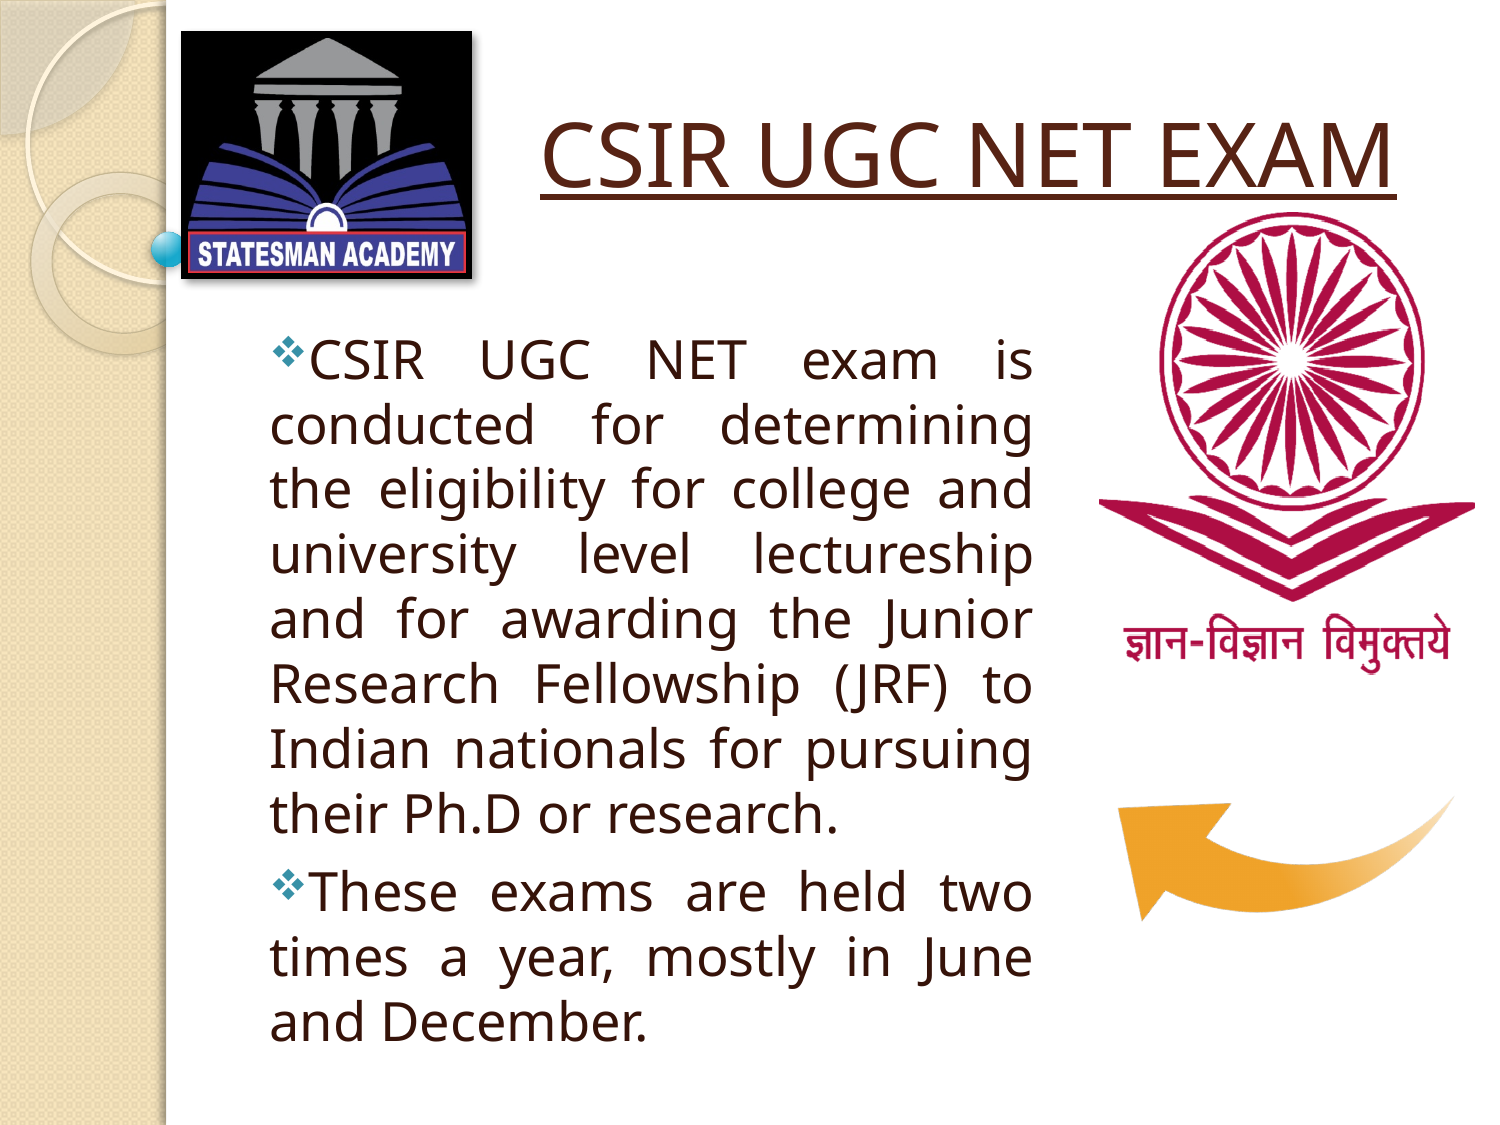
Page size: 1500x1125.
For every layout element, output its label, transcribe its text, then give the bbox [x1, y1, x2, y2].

subtitle CSIR UGC NET exam is conducted for determining the eligibility for college and university level lectureship and for awarding the Junior Research Fellowship (JRF) to Indian nationals for pursuing their Ph.D or research. These exams are held two times a year, mostly in June and December. [249, 324, 1050, 1050]
title CSIR UGC NET EXAM [525, 24, 1450, 213]
picture [187, 37, 467, 274]
picture [1063, 212, 1476, 1033]
